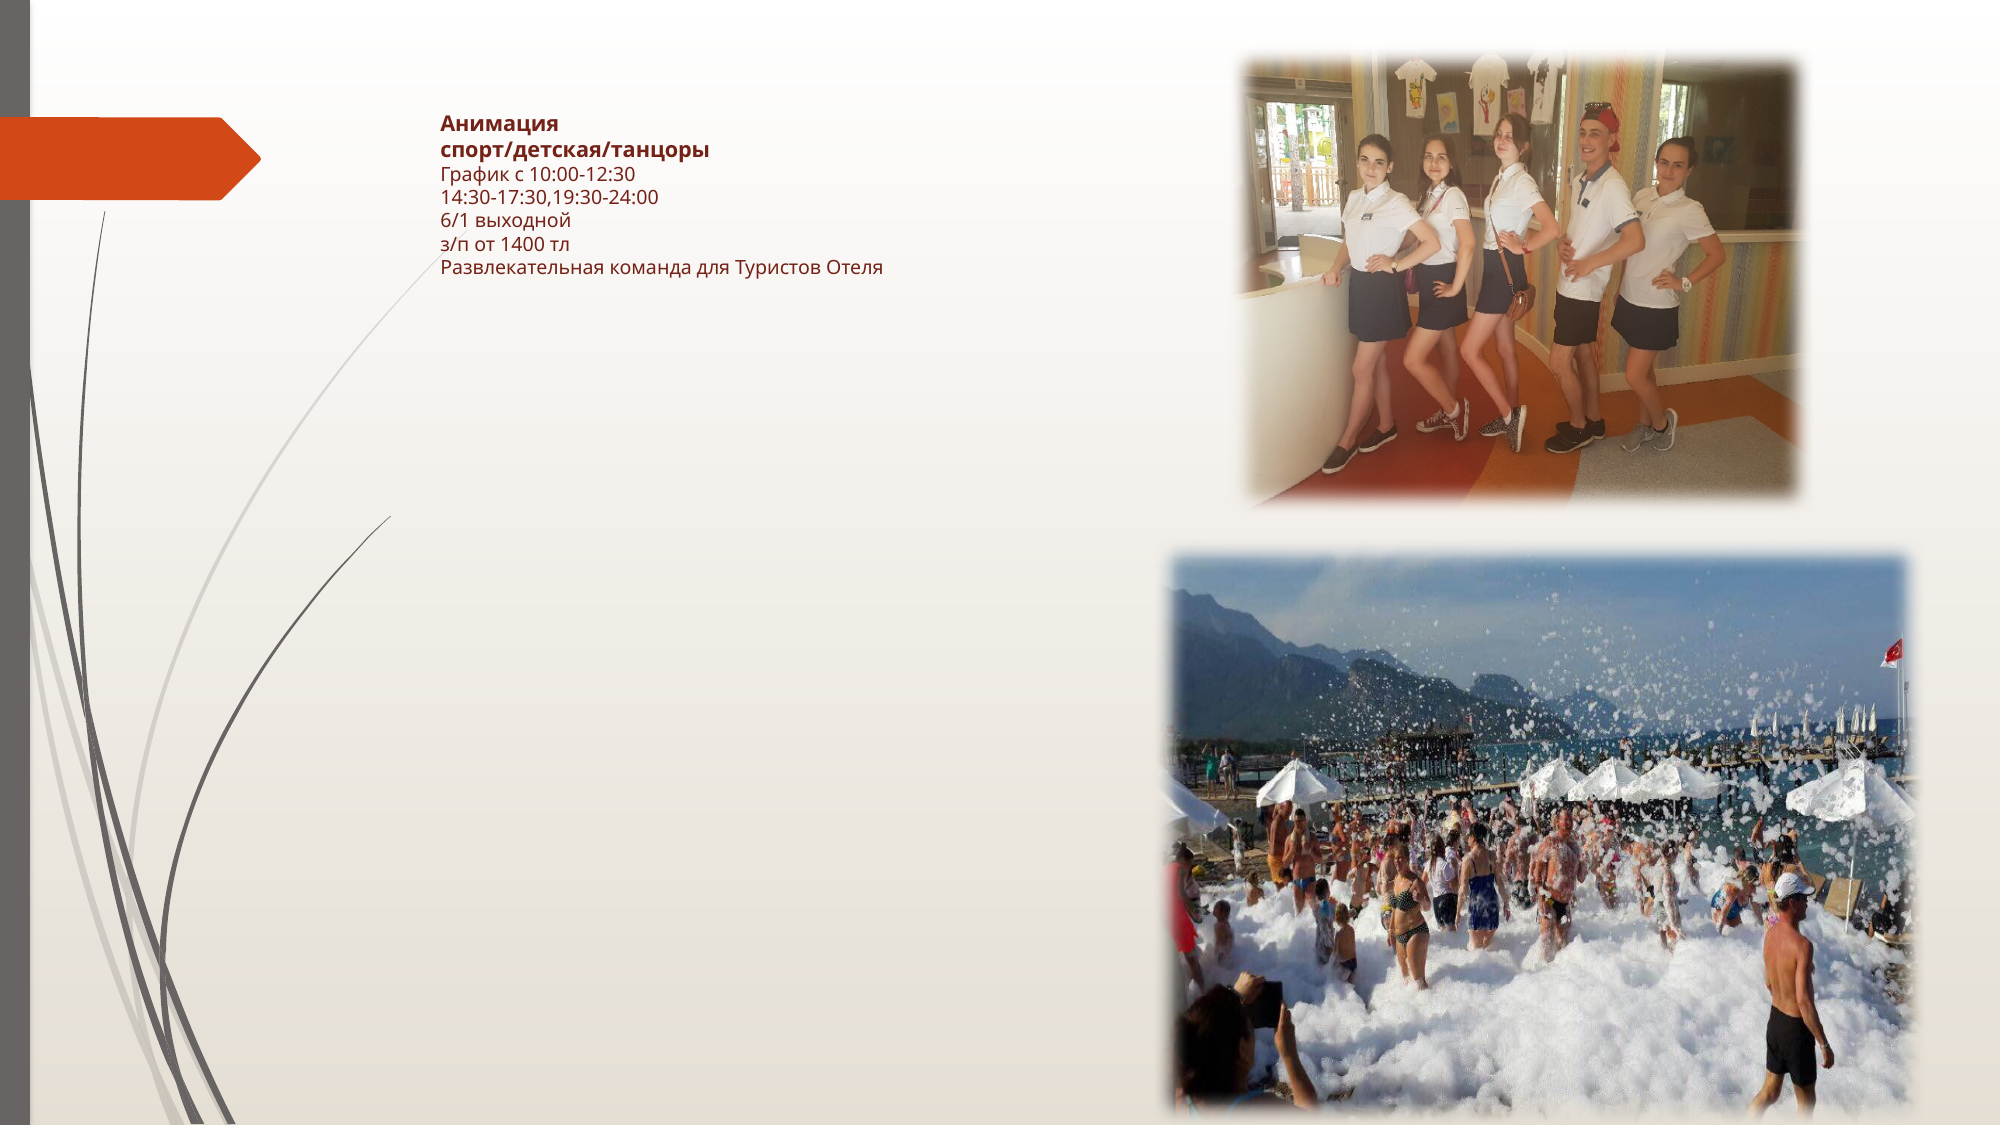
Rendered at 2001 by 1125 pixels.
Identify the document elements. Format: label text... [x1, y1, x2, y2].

title Анимация спорт/детская/танцоры График с 10:00-12:30 14:30-17:30,19:30-24:00 6/1 выходной з/п от 1400 тл Развлекательная команда для Туристов Отеля [425, 102, 1093, 313]
picture [1153, 537, 1926, 1125]
picture [1227, 45, 1815, 515]
